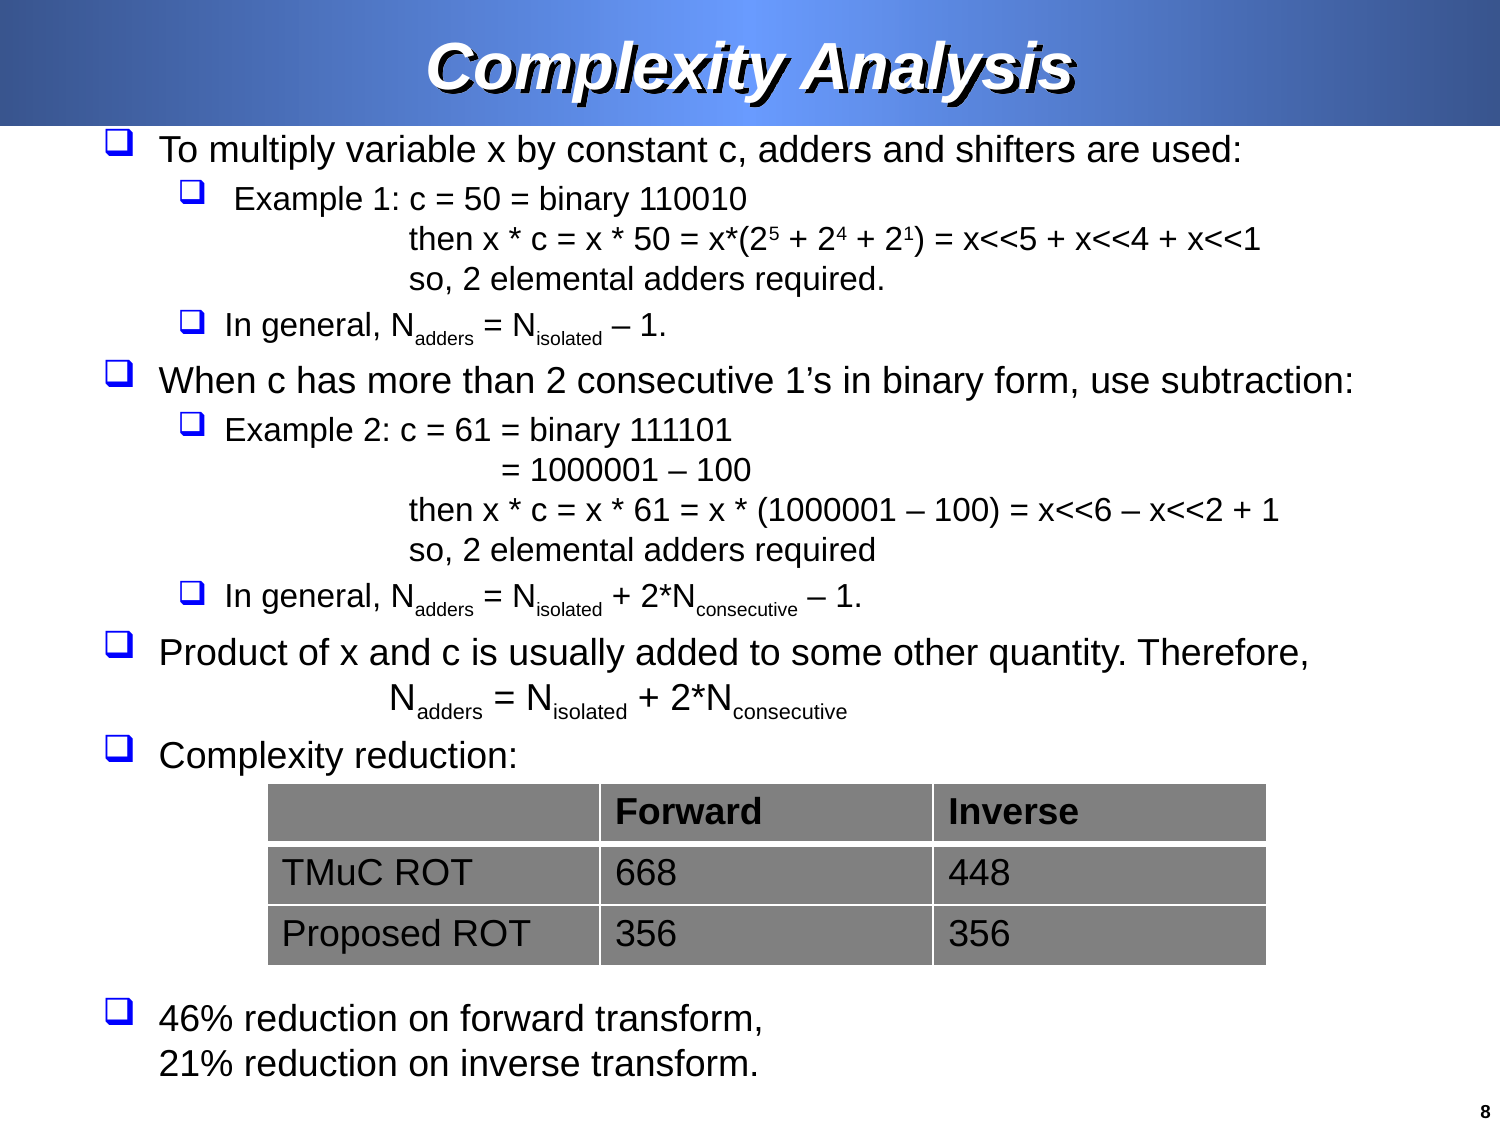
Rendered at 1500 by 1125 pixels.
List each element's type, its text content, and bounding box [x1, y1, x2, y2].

list To multiply variable x by constant c, adders and shifters are used: Example 1: c = 50 = binary 110010 then x * c = x * 50 = x*(25 + 24 + 21) = x<<5 + x<<4 + x<<1 so, 2 elemental adders required. In general, Nadders = Nisolated – 1. When c has more than 2 consecutive 1’s in binary form, use subtraction: Example 2: c = 61 = binary 111101 = 1000001 – 100 then x * c = x * 61 = x * (1000001 – 100) = x<<6 – x<<2 + 1 so, 2 elemental adders required In general, Nadders = Nisolated + 2*Nconsecutive – 1. Product of x and c is usually added to some other quantity. Therefore, Nadders = Nisolated + 2*Nconsecutive Complexity reduction: 46% reduction on forward transform, 21% reduction on inverse transform. [87, 117, 1438, 1125]
title Complexity Analysis [74, 12, 1426, 126]
table_header [268, 784, 599, 841]
table_cell 356 [934, 906, 1266, 965]
table_cell 356 [601, 906, 932, 965]
slide_number 7 [1368, 1091, 1500, 1125]
table_cell 448 [934, 847, 1266, 904]
table_header Inverse [934, 784, 1266, 841]
table_cell TMuC ROT [268, 847, 599, 904]
table_cell 668 [601, 847, 932, 904]
table_cell Proposed ROT [268, 906, 599, 965]
table_header Forward [601, 784, 932, 841]
